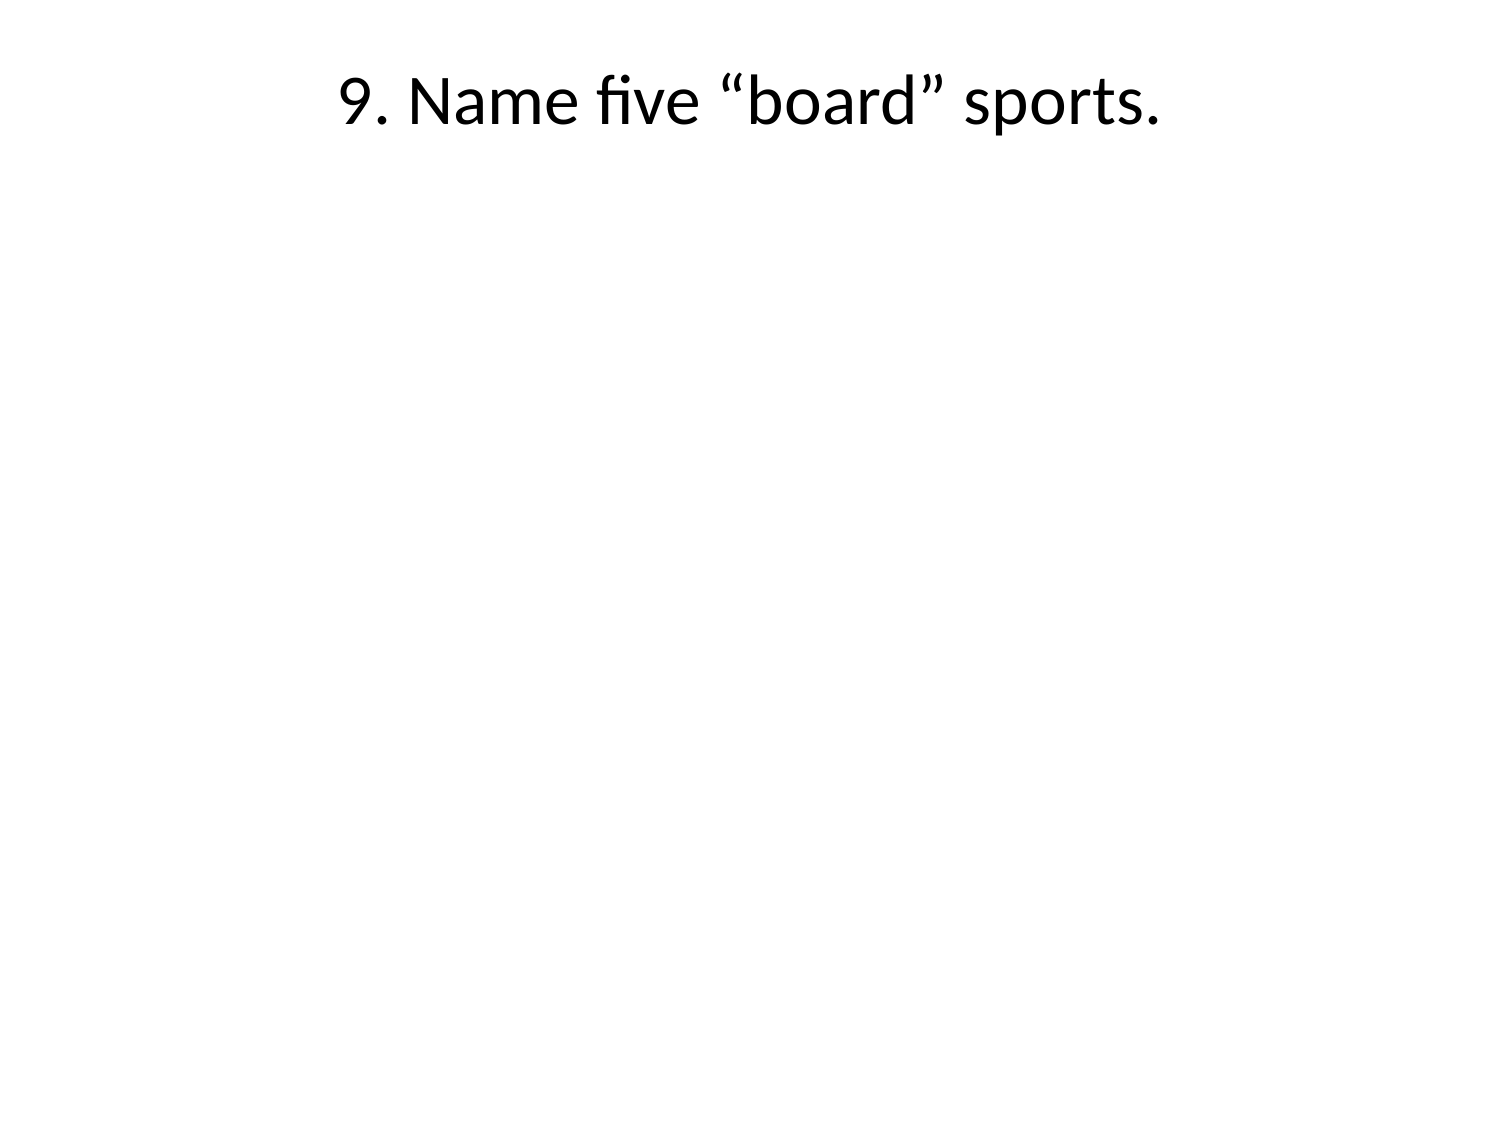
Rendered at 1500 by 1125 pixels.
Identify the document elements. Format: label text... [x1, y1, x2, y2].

title 9. Name five “board” sports. [75, 45, 1425, 233]
